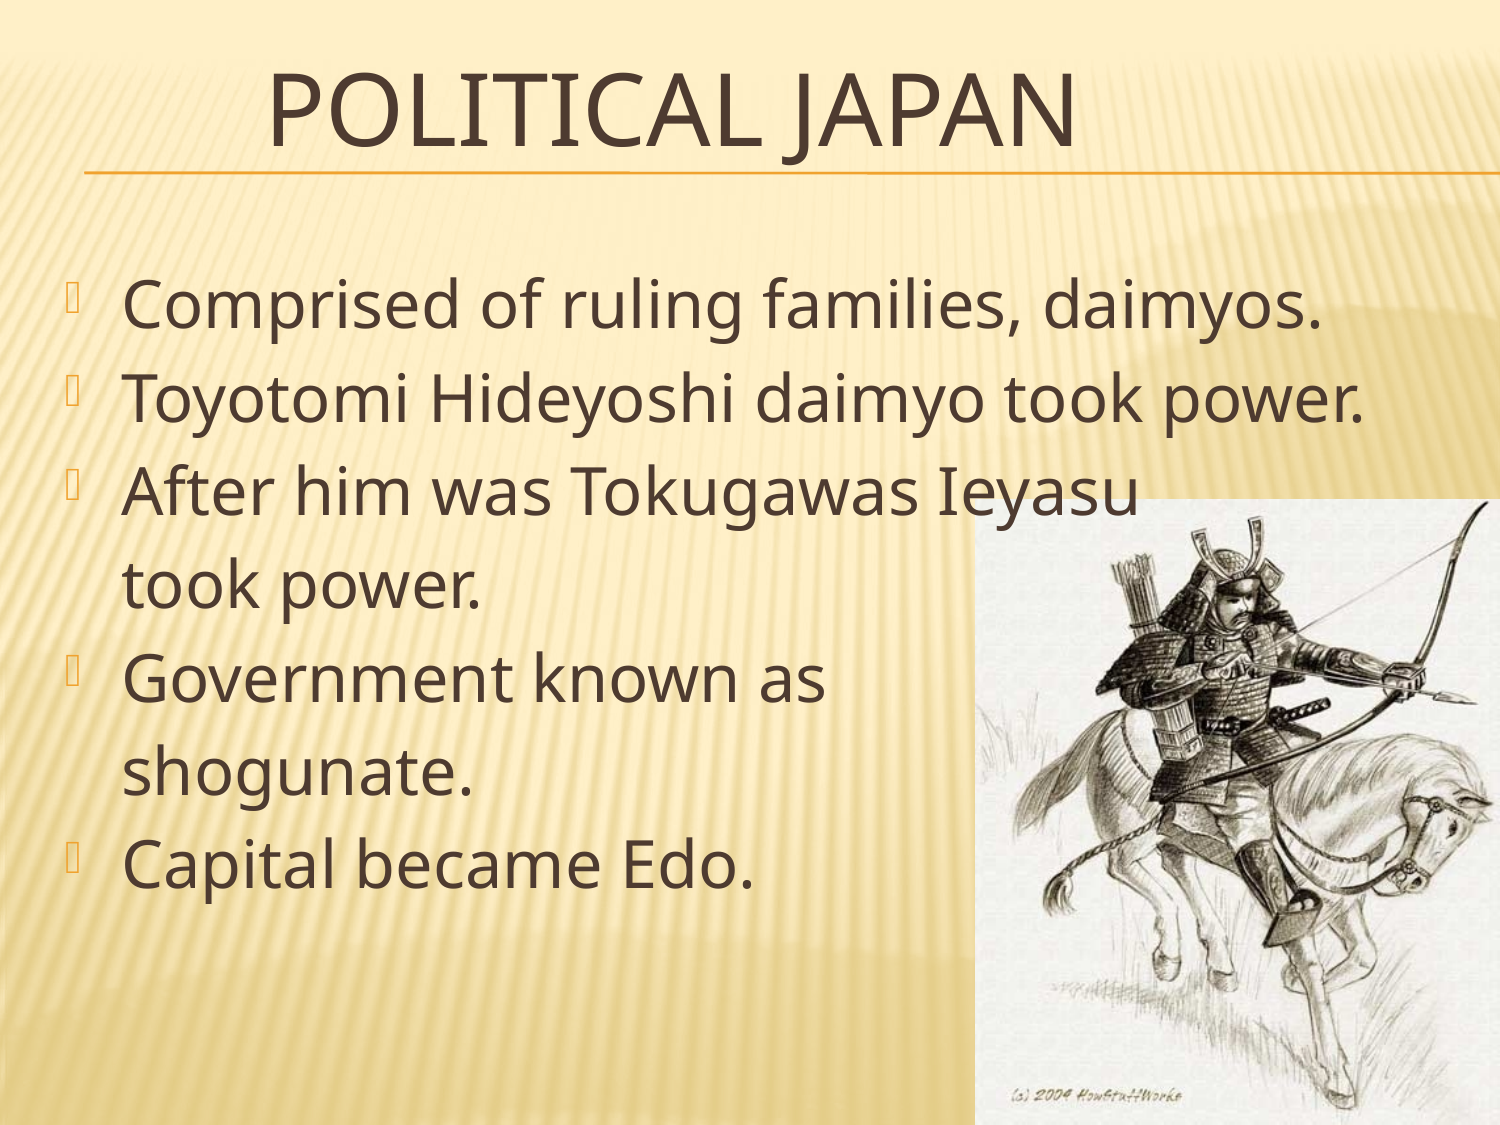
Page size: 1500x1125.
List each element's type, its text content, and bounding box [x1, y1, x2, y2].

picture [975, 499, 1500, 1125]
list Comprised of ruling families, daimyos. Toyotomi Hideyoshi daimyo took power. After him was Tokugawas Ieyasu took power. Government known as shogunate. Capital became Edo. [50, 254, 1475, 998]
title Political Japan [249, 37, 1500, 175]
